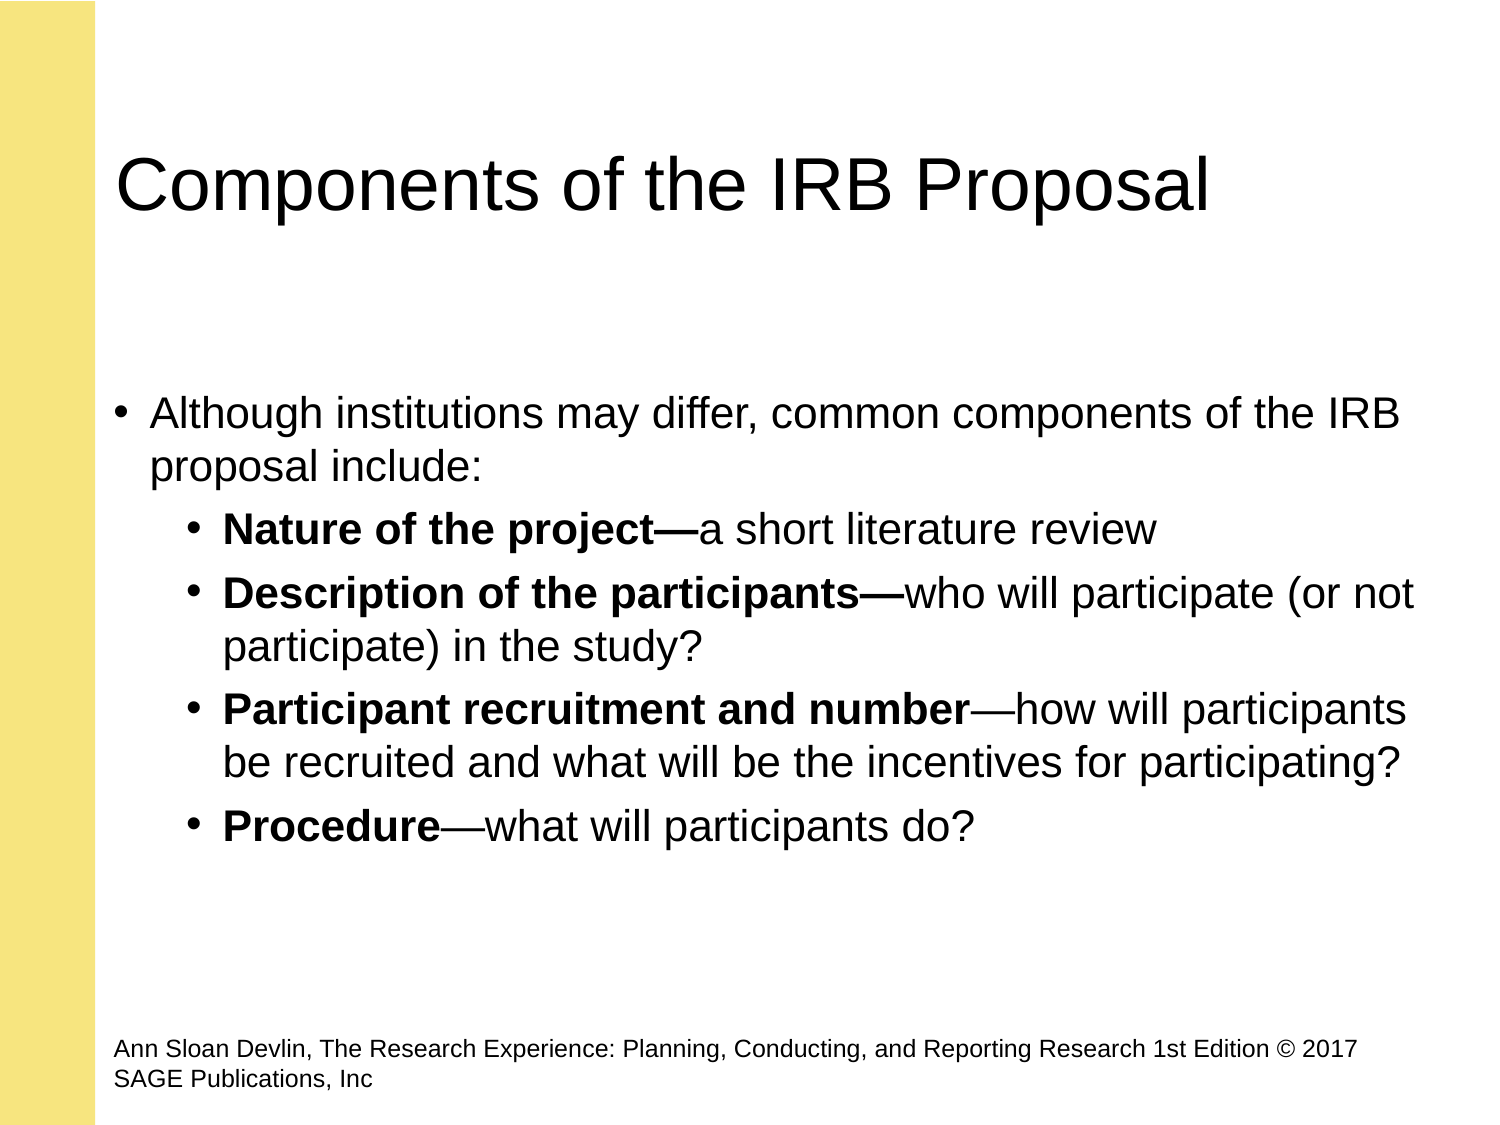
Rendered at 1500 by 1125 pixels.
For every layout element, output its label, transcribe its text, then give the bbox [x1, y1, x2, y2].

picture [0, 1, 96, 1125]
list Although institutions may differ, common components of the IRB proposal include: Nature of the project—a short literature review Description of the participants—who will participate (or not participate) in the study? Participant recruitment and number—how will participants be recruited and what will be the incentives for participating? Procedure—what will participants do? [98, 376, 1442, 912]
title Components of the IRB Proposal [100, 127, 1252, 246]
